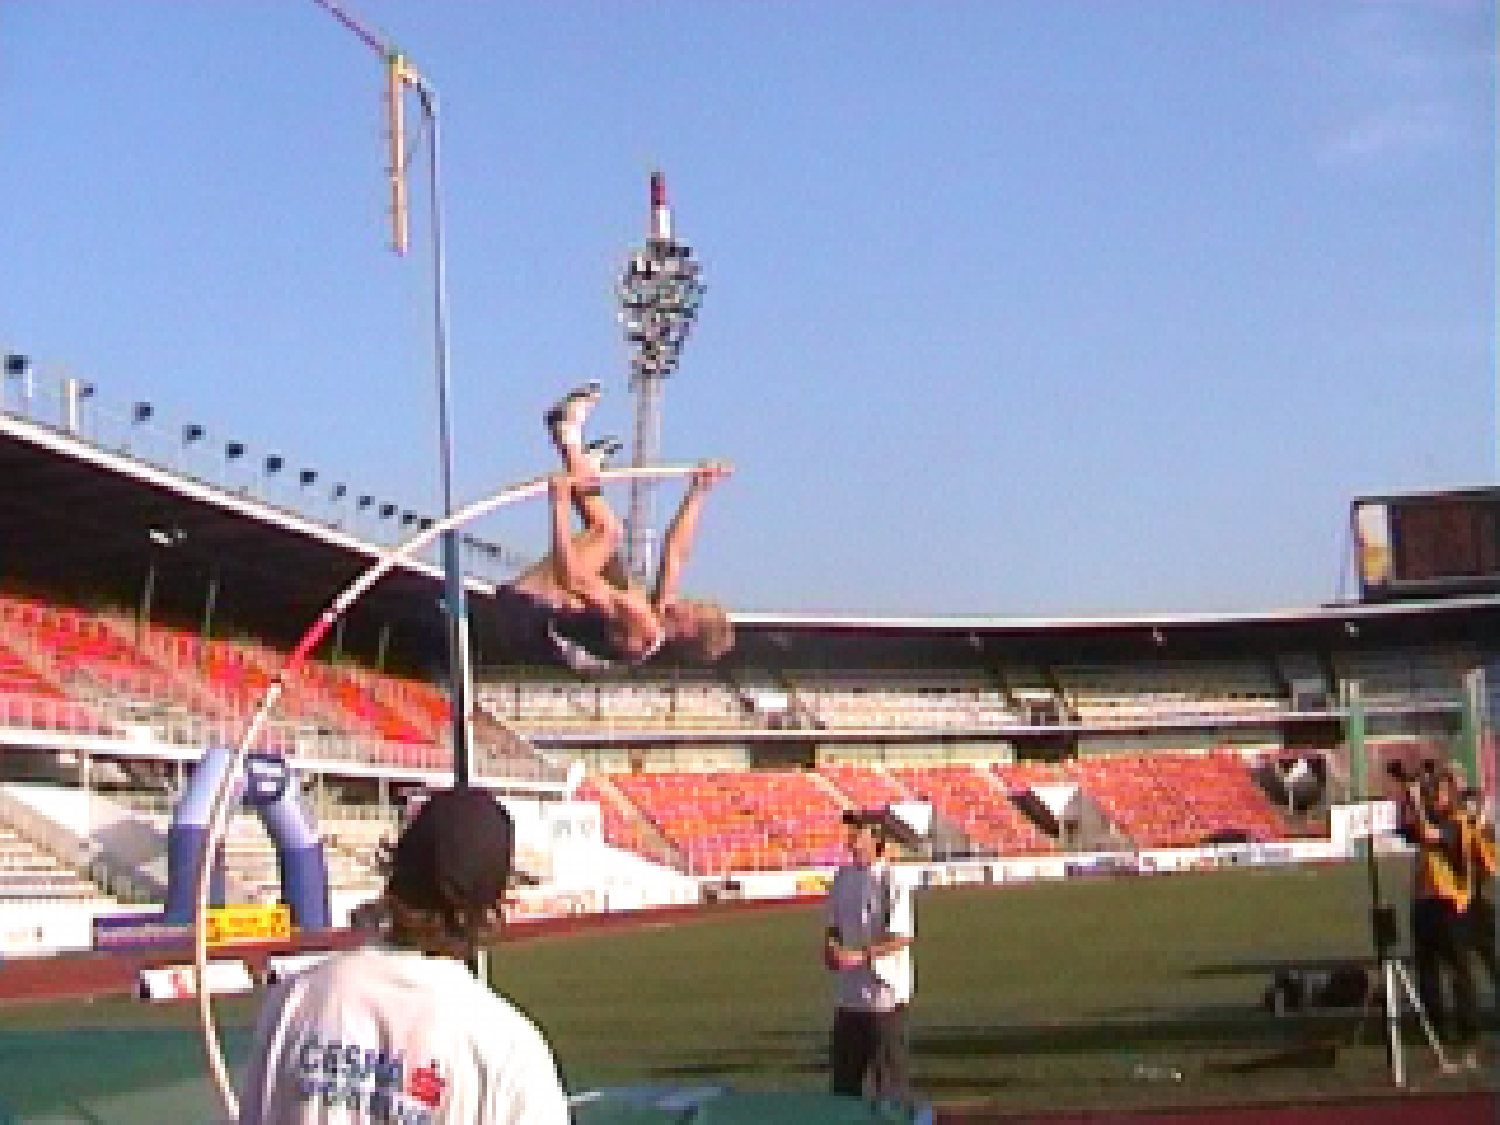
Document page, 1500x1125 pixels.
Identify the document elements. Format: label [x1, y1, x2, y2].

list [0, 0, 1500, 1125]
